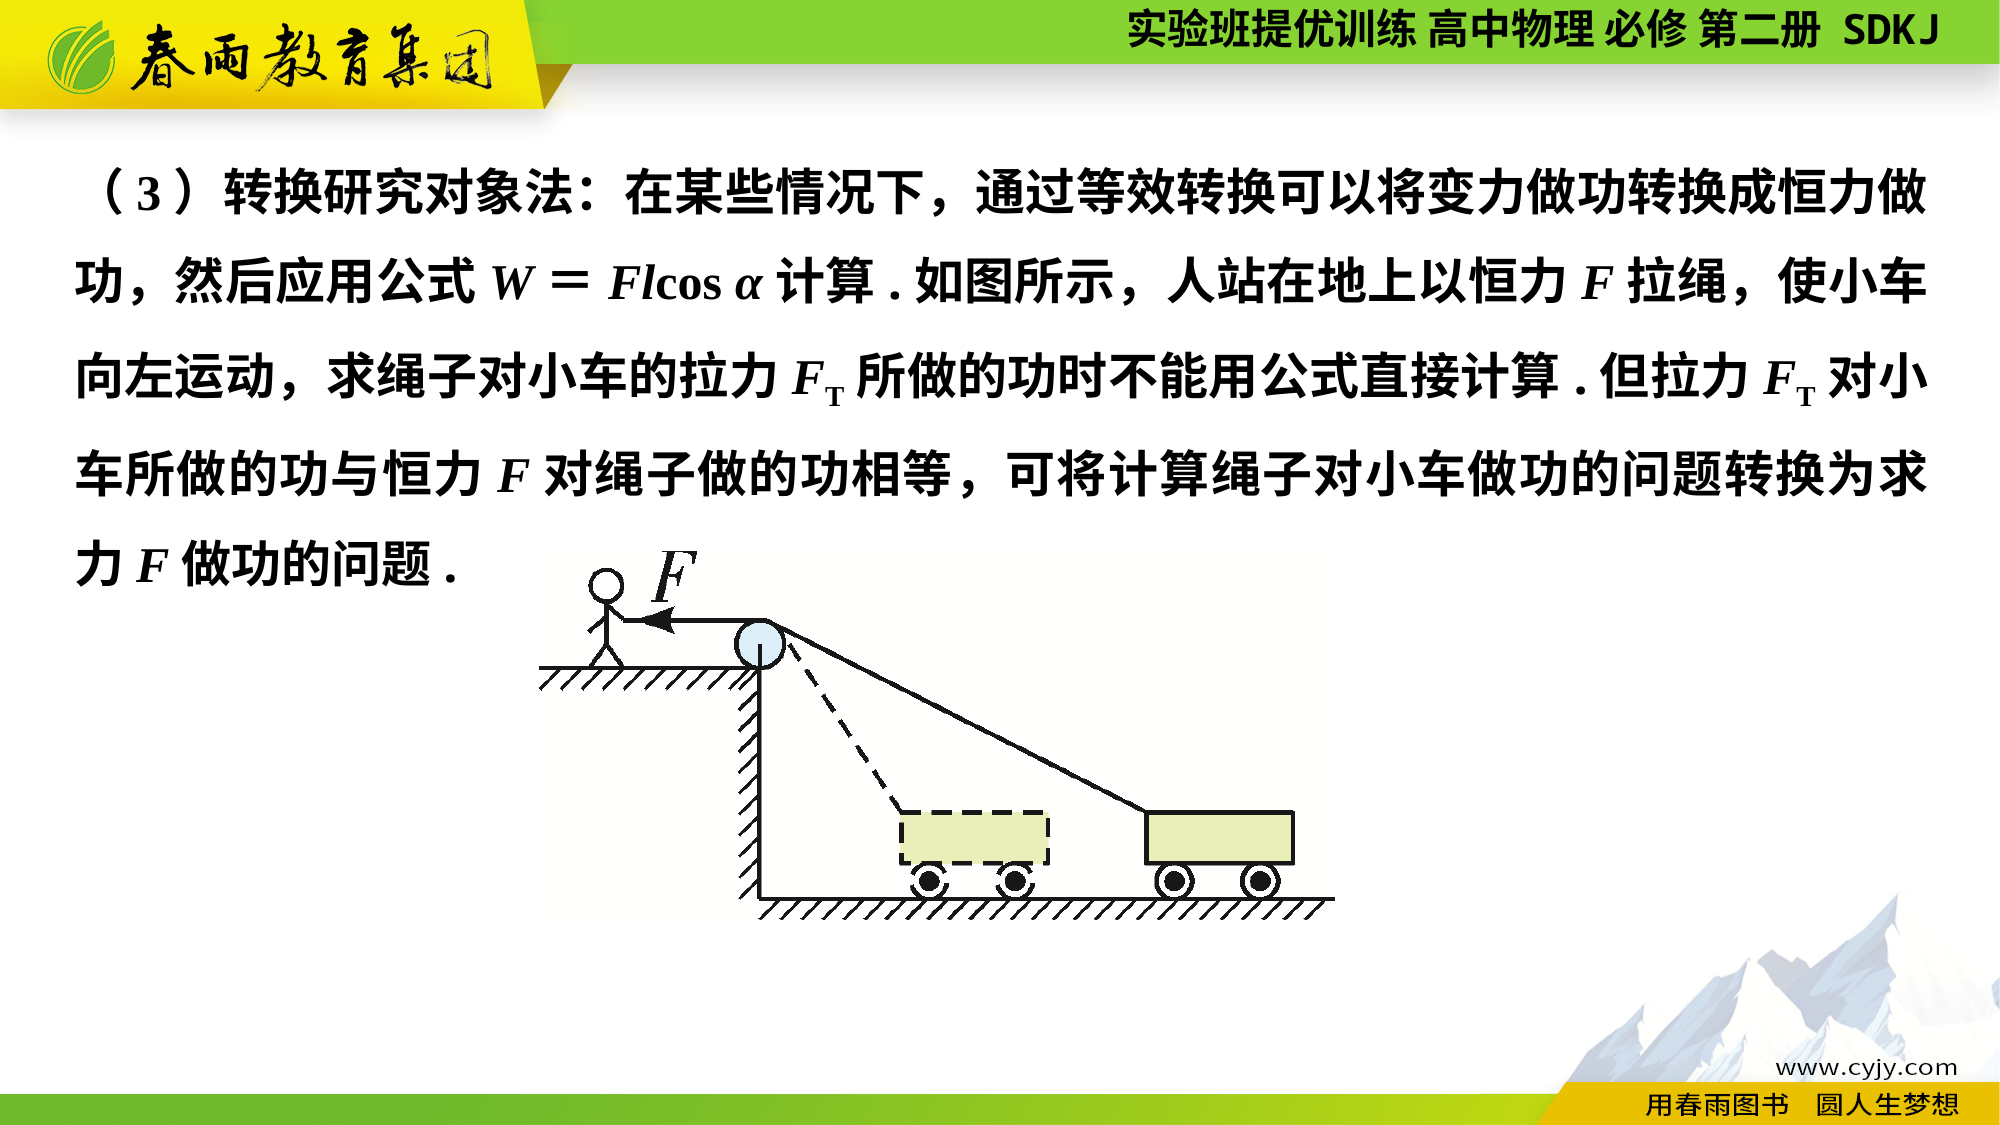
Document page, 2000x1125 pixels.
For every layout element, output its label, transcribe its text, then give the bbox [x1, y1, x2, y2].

picture [0, 0, 2000, 1125]
list （3）转换研究对象法：在某些情况下，通过等效转换可以将变力做功转换成恒力做功，然后应用公式W＝Flcos α计算.如图所示，人站在地上以恒力F拉绳，使小车向左运动，求绳子对小车的拉力FT所做的功时不能用公式直接计算.但拉力FT对小车所做的功与恒力F对绳子做的功相等，可将计算绳子对小车做功的问题转换为求力F做功的问题. [59, 122, 1944, 592]
